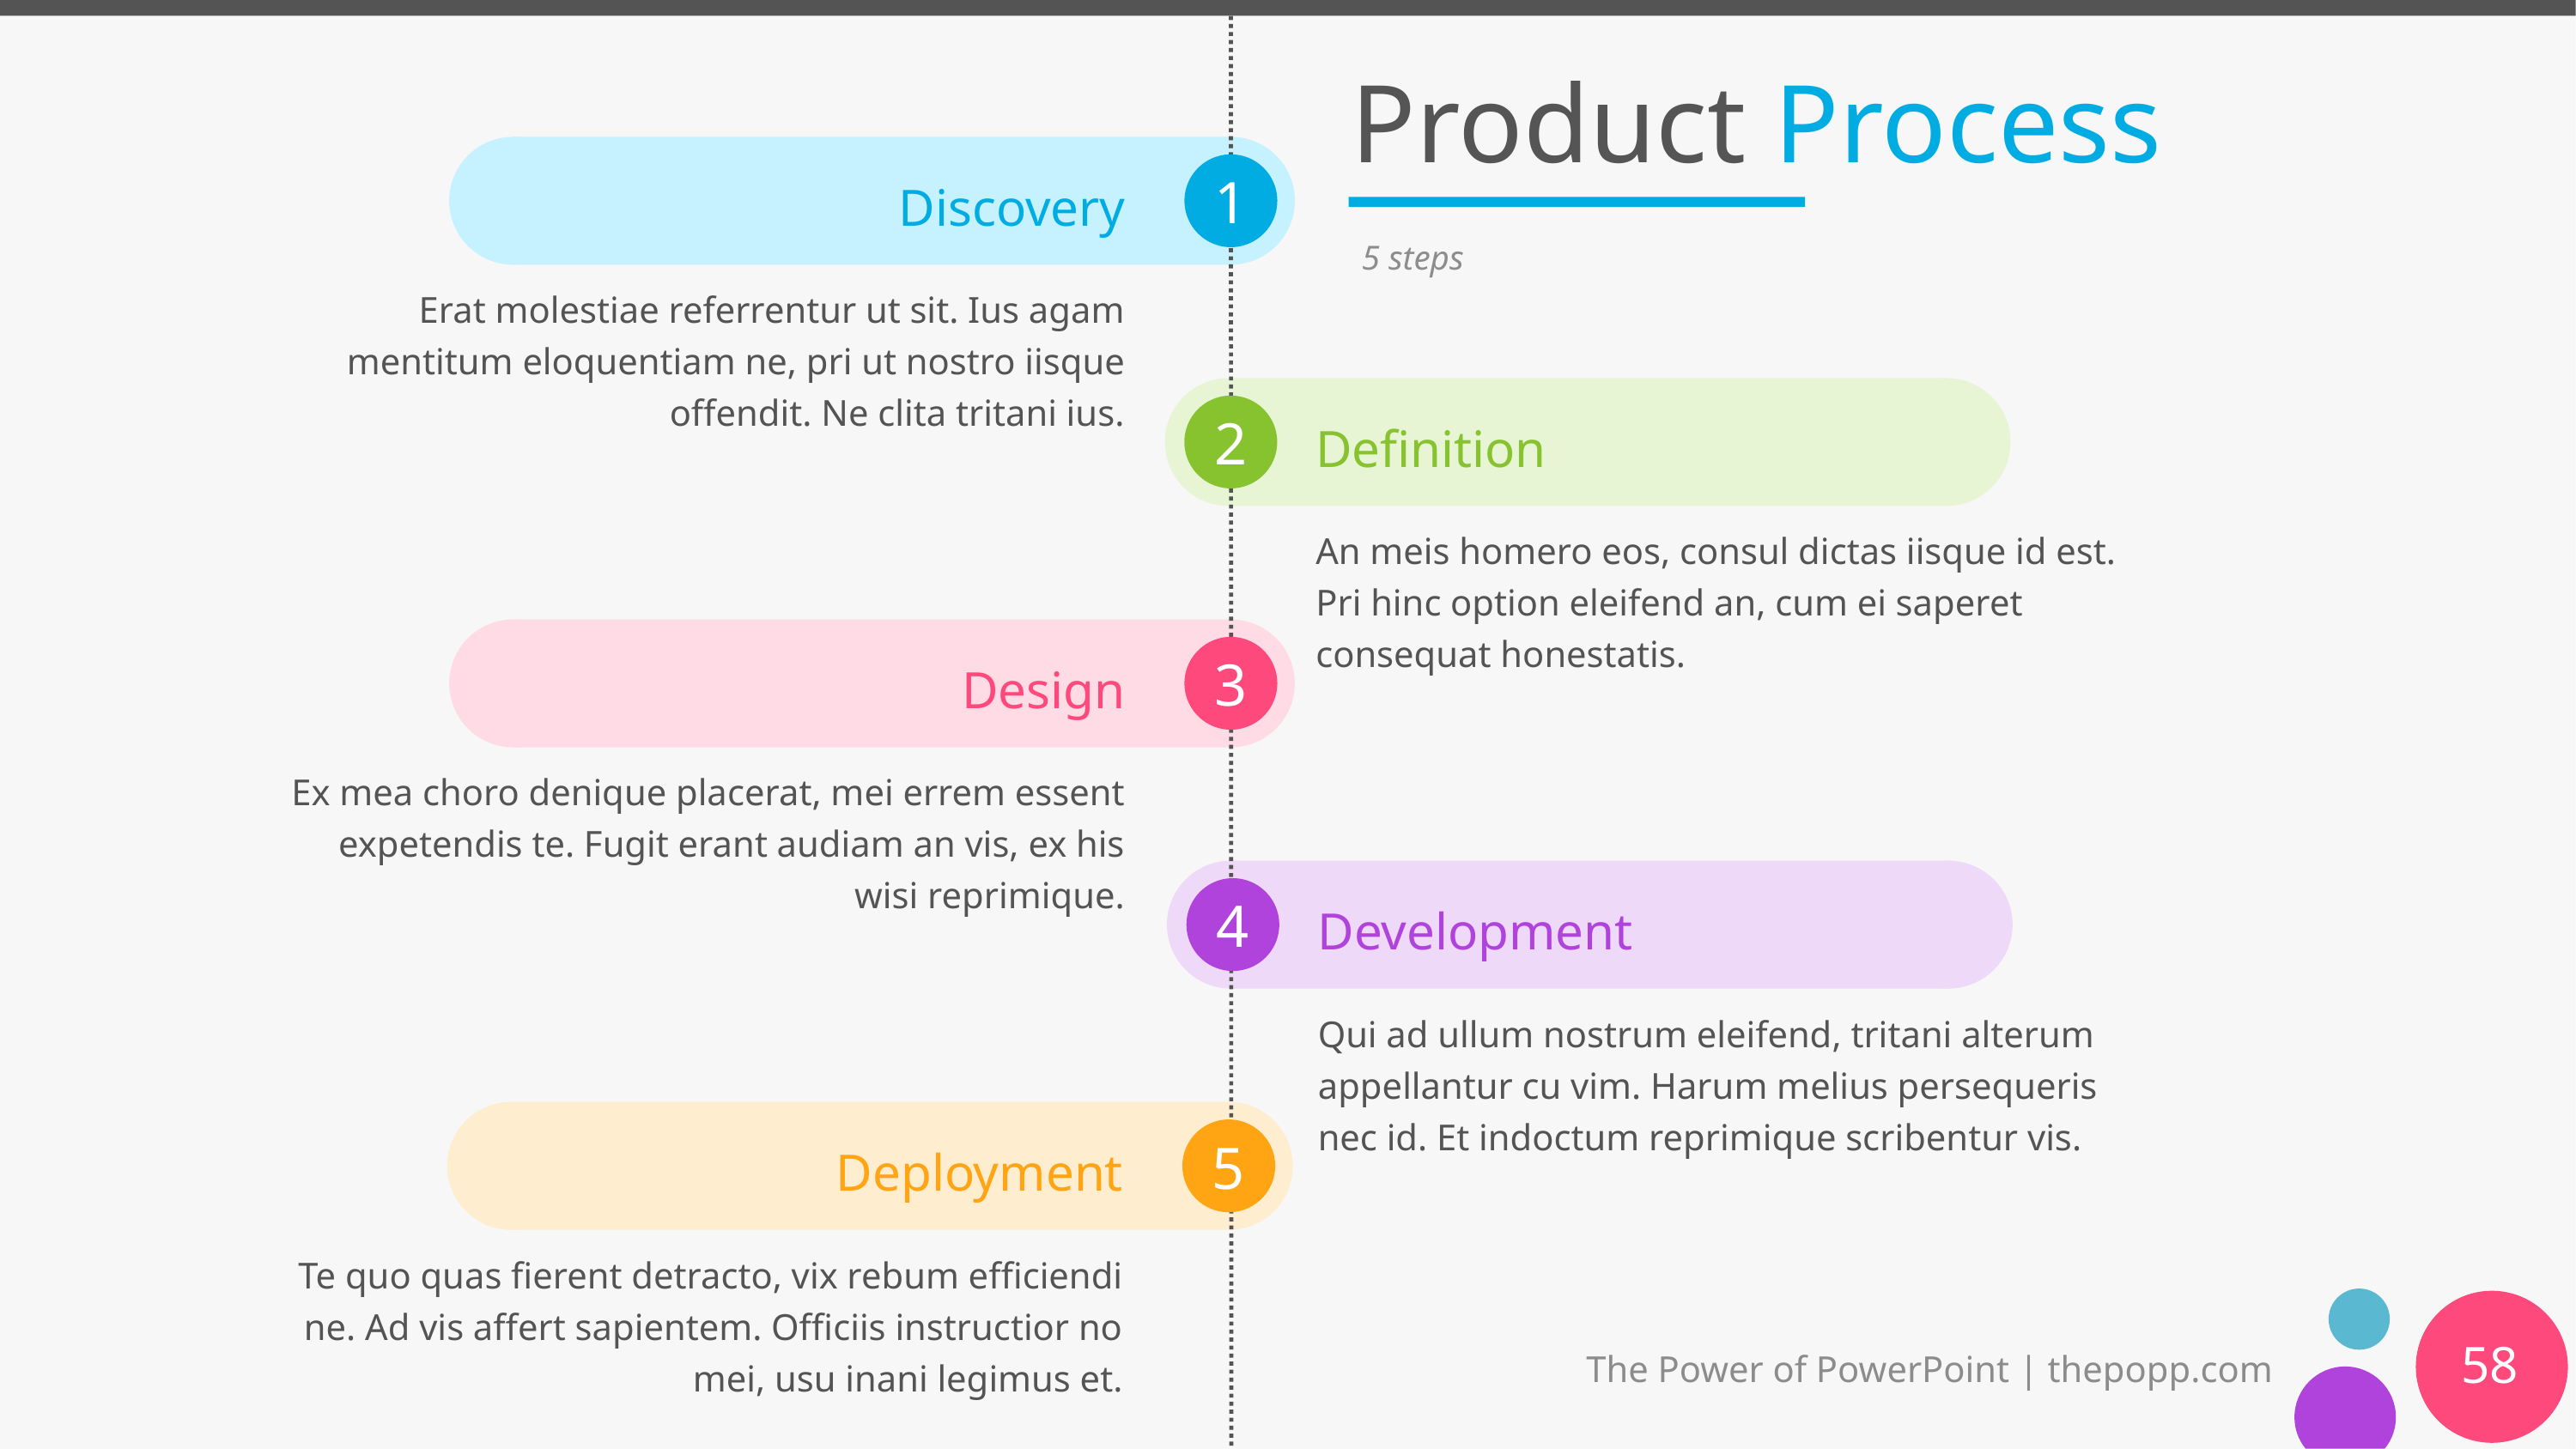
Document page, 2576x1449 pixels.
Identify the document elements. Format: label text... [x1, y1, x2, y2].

list Ex mea choro denique placerat, mei errem essent expetendis te. Fugit erant audiam an vis, ex his wisi reprimique. [264, 749, 1148, 943]
list Te quo quas fierent detracto, vix rebum efficiendi ne. Ad vis affert sapientem. Officiis instructior no mei, usu inani legimus et. [262, 1233, 1146, 1425]
slide_number 58 [2414, 1328, 2567, 1406]
list An meis homero eos, consul dictas iisque id est. Pri hinc option eleifend an, cum ei saperet consequat honestatis. [1292, 508, 2177, 701]
list Erat molestiae referrentur ut sit. Ius agam mentitum eloquentiam ne, pri ut nostro iisque offendit. Ne clita tritani ius. [264, 267, 1148, 460]
title Product Process [1328, 34, 2454, 204]
list Discovery [530, 149, 1149, 251]
footer The Power of PowerPoint | thepopp.com [1479, 1332, 2296, 1410]
list Design [530, 631, 1149, 733]
list 5 steps [1338, 217, 2454, 288]
list Development [1294, 872, 1949, 974]
list Definition [1292, 390, 1947, 492]
list Deployment [527, 1114, 1146, 1216]
list Qui ad ullum nostrum eleifend, tritani alterum appellantur cu vim. Harum melius persequeris nec id. Et indoctum reprimique scribentur vis. [1294, 991, 2178, 1184]
